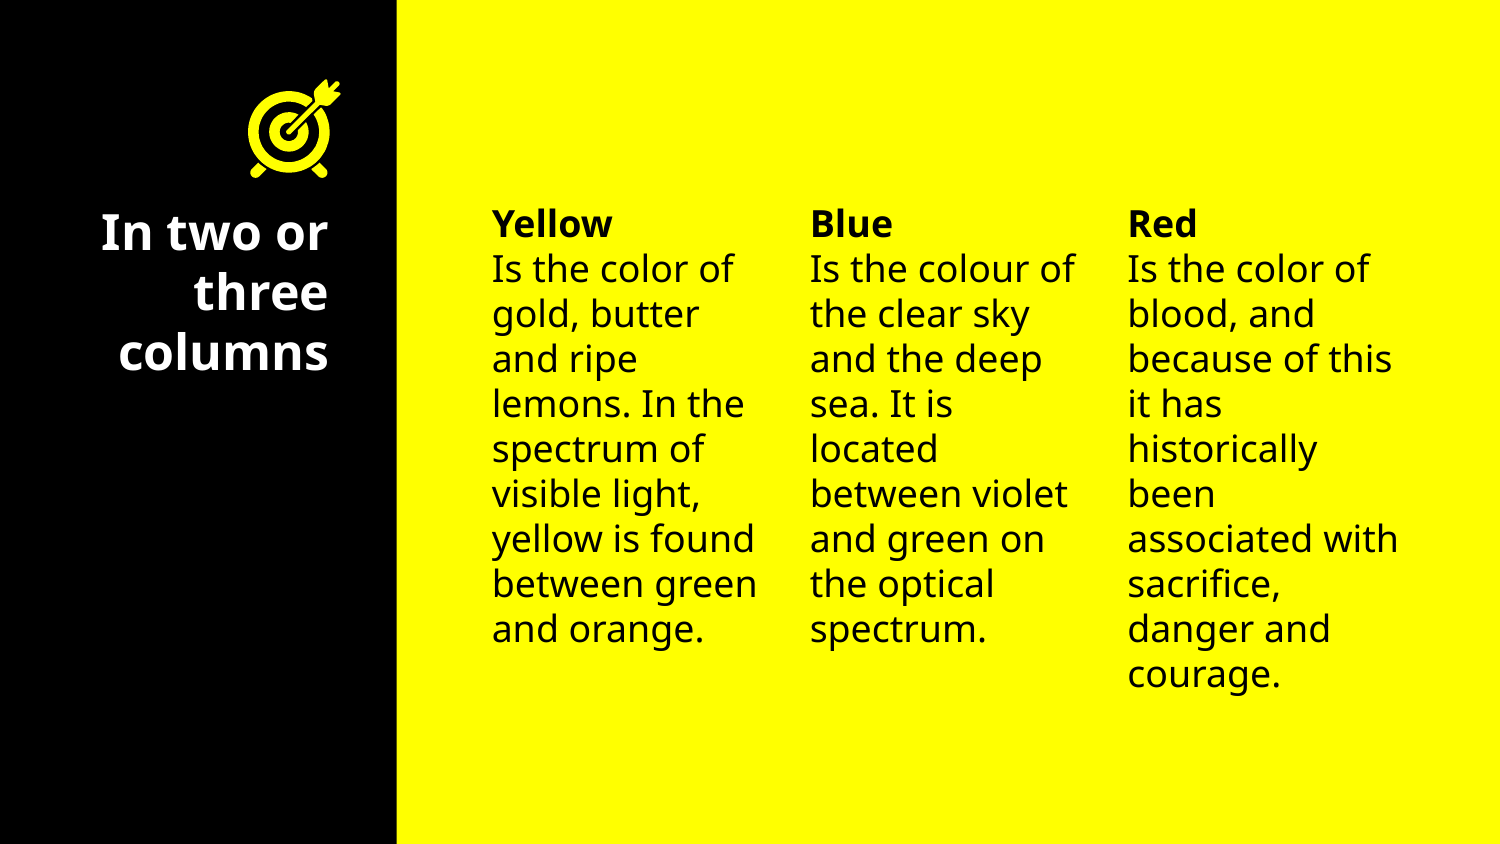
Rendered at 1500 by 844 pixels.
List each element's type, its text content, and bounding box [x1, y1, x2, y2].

list Red Is the color of blood, and because of this it has historically been associated with sacrifice, danger and courage. [1112, 185, 1415, 808]
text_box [247, 78, 341, 179]
list Yellow Is the color of gold, butter and ripe lemons. In the spectrum of visible light, yellow is found between green and orange. [476, 185, 780, 808]
list Blue Is the colour of the clear sky and the deep sea. It is located between violet and green on the optical spectrum. [794, 185, 1098, 808]
title In two or three columns [65, 185, 345, 429]
